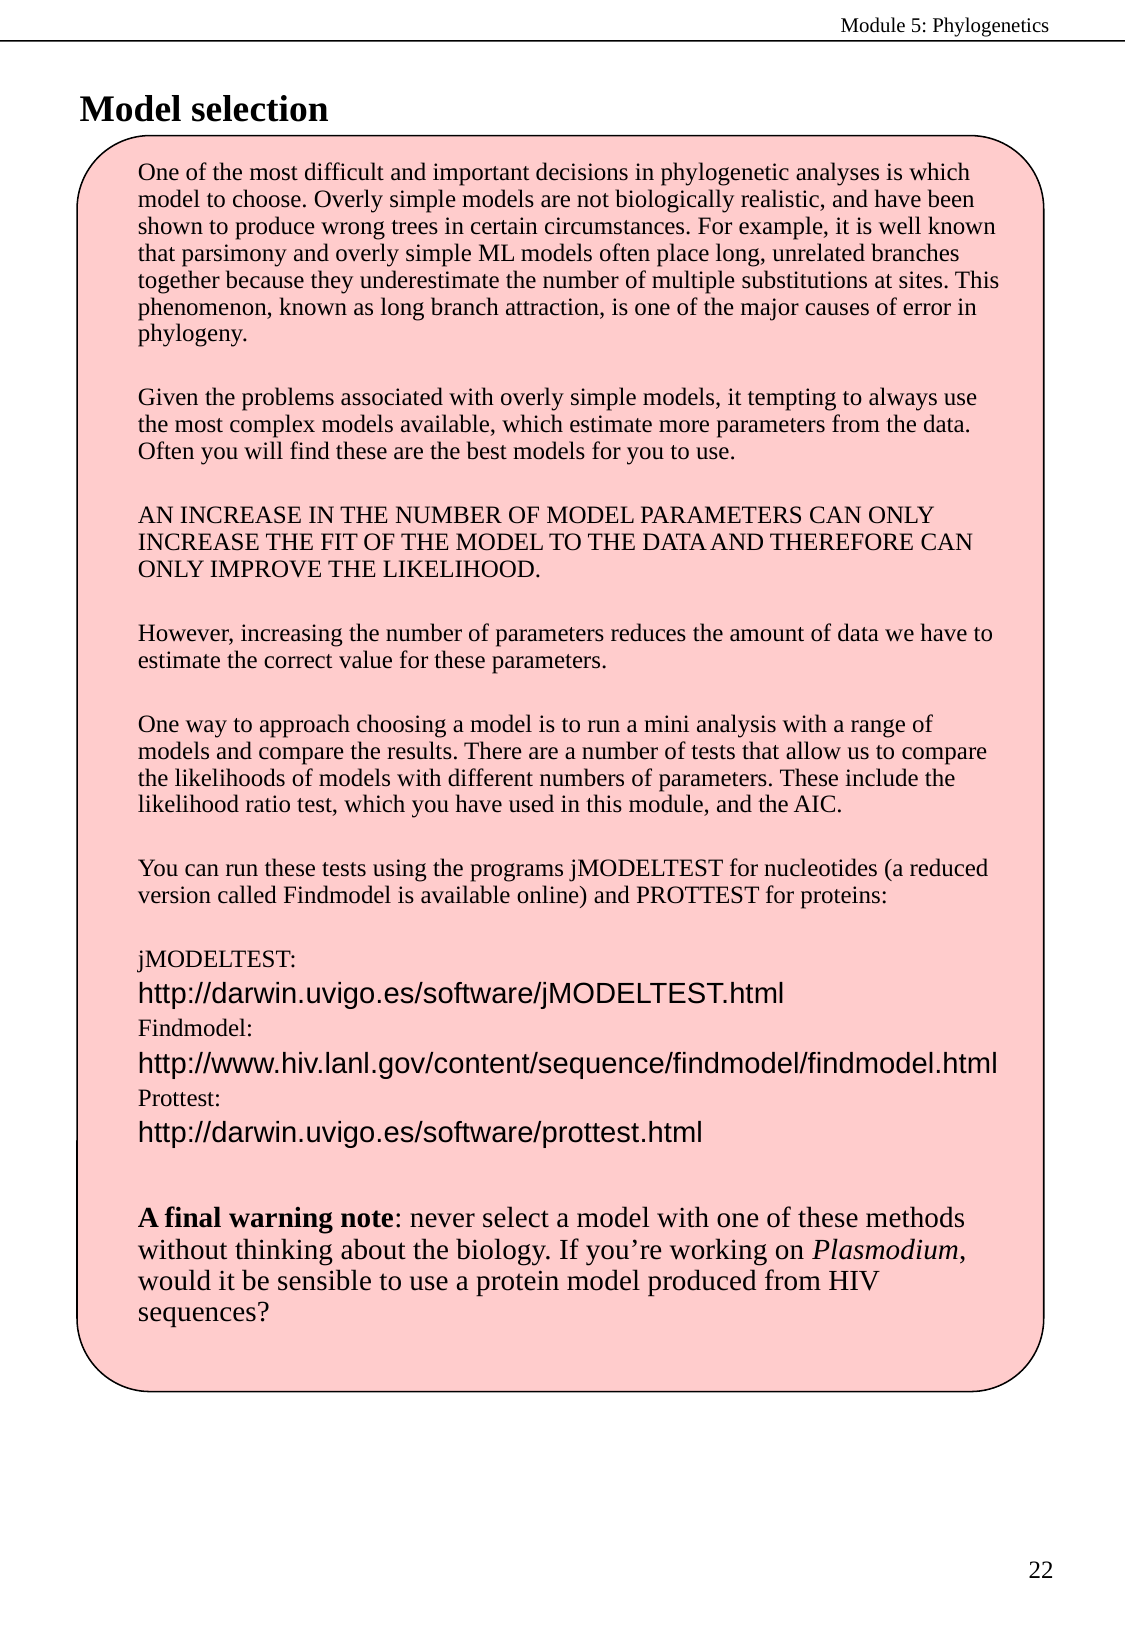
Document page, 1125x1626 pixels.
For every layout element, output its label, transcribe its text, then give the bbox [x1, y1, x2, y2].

text_box Model selection [64, 76, 999, 136]
text_box [77, 136, 1044, 1392]
text_box One of the most difficult and important decisions in phylogenetic analyses is which model to choose. Overly simple models are not biologically realistic, and have been shown to produce wrong trees in certain circumstances. For example, it is well known that parsimony and overly simple ML models often place long, unrelated branches together because they underestimate the number of multiple substitutions at sites. This phenomenon, known as long branch attraction, is one of the major causes of error in phylogeny. Given the problems associated with overly simple models, it tempting to always use the most complex models available, which estimate more parameters from the data. Often you will find these are the best models for you to use. AN INCREASE IN THE NUMBER OF MODEL PARAMETERS CAN ONLY INCREASE THE FIT OF THE MODEL TO THE DATA AND THEREFORE CAN ONLY IMPROVE THE LIKELIHOOD. However, increasing the number of parameters reduces the amount of data we have to estimate the correct value for these parameters. One way to approach choosing a model is to run a mini analysis with a range of models and compare the results. There are a number of tests that allow us to compare the likelihoods of models with different numbers of parameters. These include the likelihood ratio test, which you have used in this module, and the AIC. You can run these tests using the programs jMODELTEST for nucleotides (a reduced version called Findmodel is available online) and PROTTEST for proteins: jMODELTEST: http://darwin.uvigo.es/software/jMODELTEST.html Findmodel: http://www.hiv.lanl.gov/content/sequence/findmodel/findmodel.html Prottest: http://darwin.uvigo.es/software/prottest.html A final warning note: never select a model with one of these methods without thinking about the biology. If you’re working on Plasmodium, would it be sensible to use a protein model produced from HIV sequences? [123, 151, 1017, 1336]
slide_number 22 [806, 1545, 1069, 1593]
